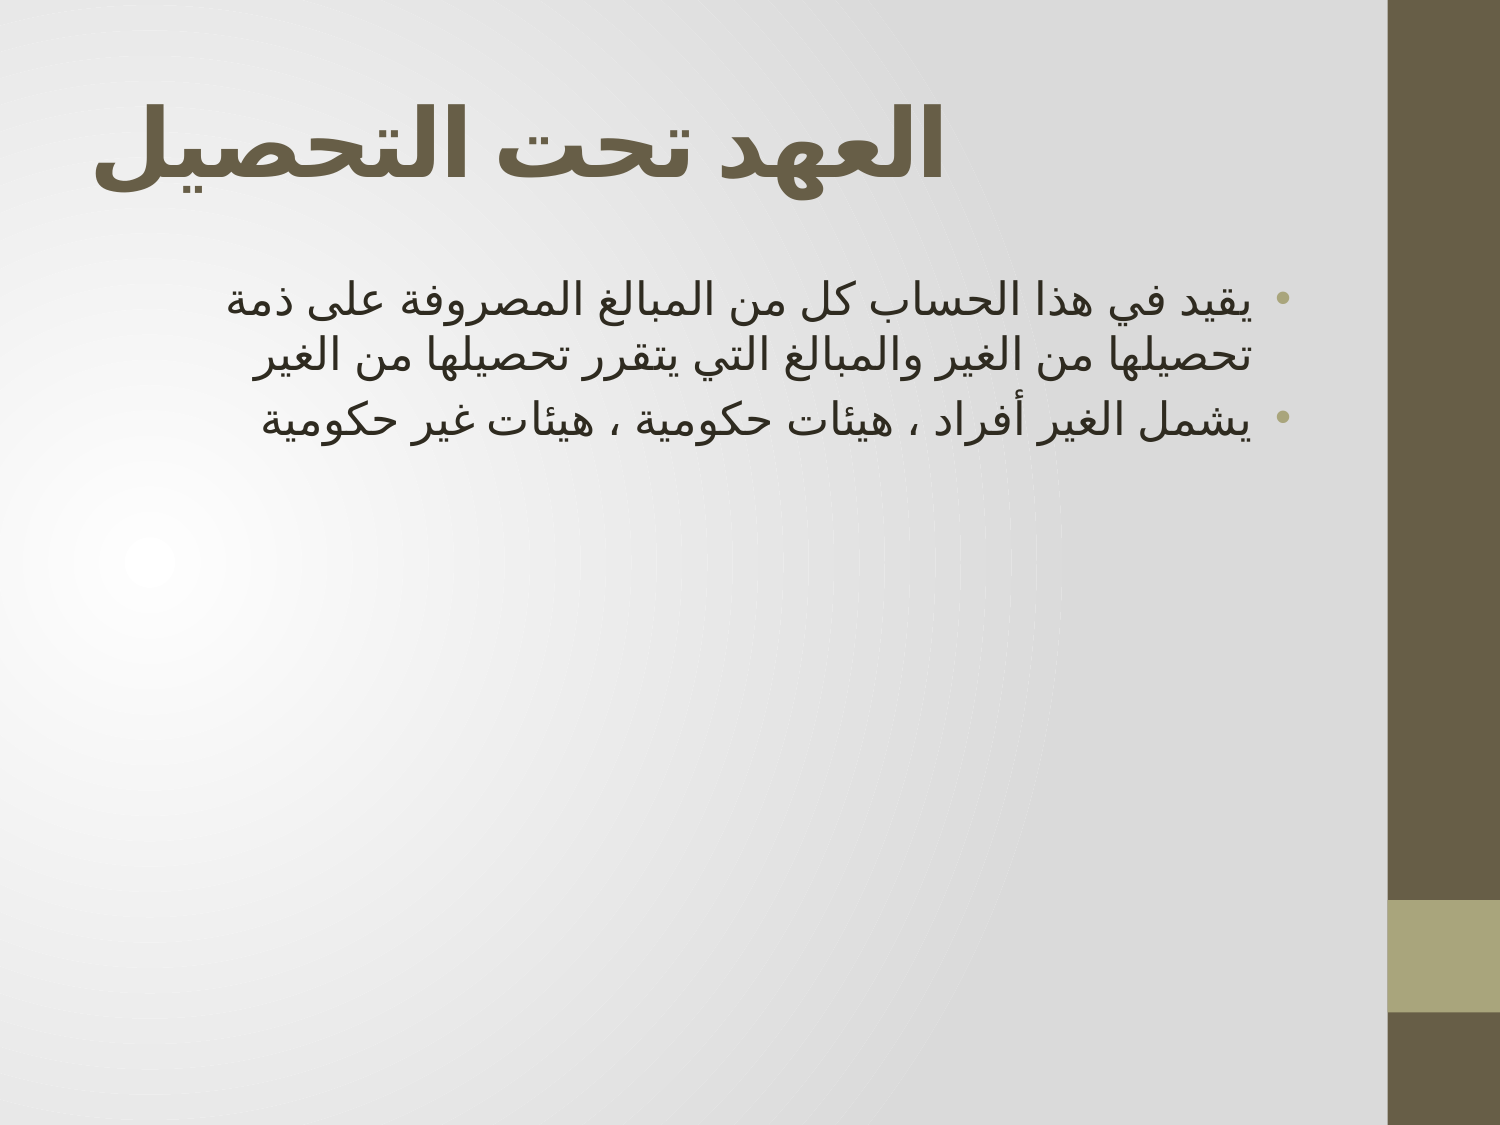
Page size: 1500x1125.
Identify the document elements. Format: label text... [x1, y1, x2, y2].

title العهد تحت التحصيل [75, 45, 1325, 233]
list يقيد في هذا الحساب كل من المبالغ المصروفة على ذمة تحصيلها من الغير والمبالغ التي يتقرر تحصيلها من الغير يشمل الغير أفراد ، هيئات حكومية ، هيئات غير حكومية [75, 262, 1325, 1050]
